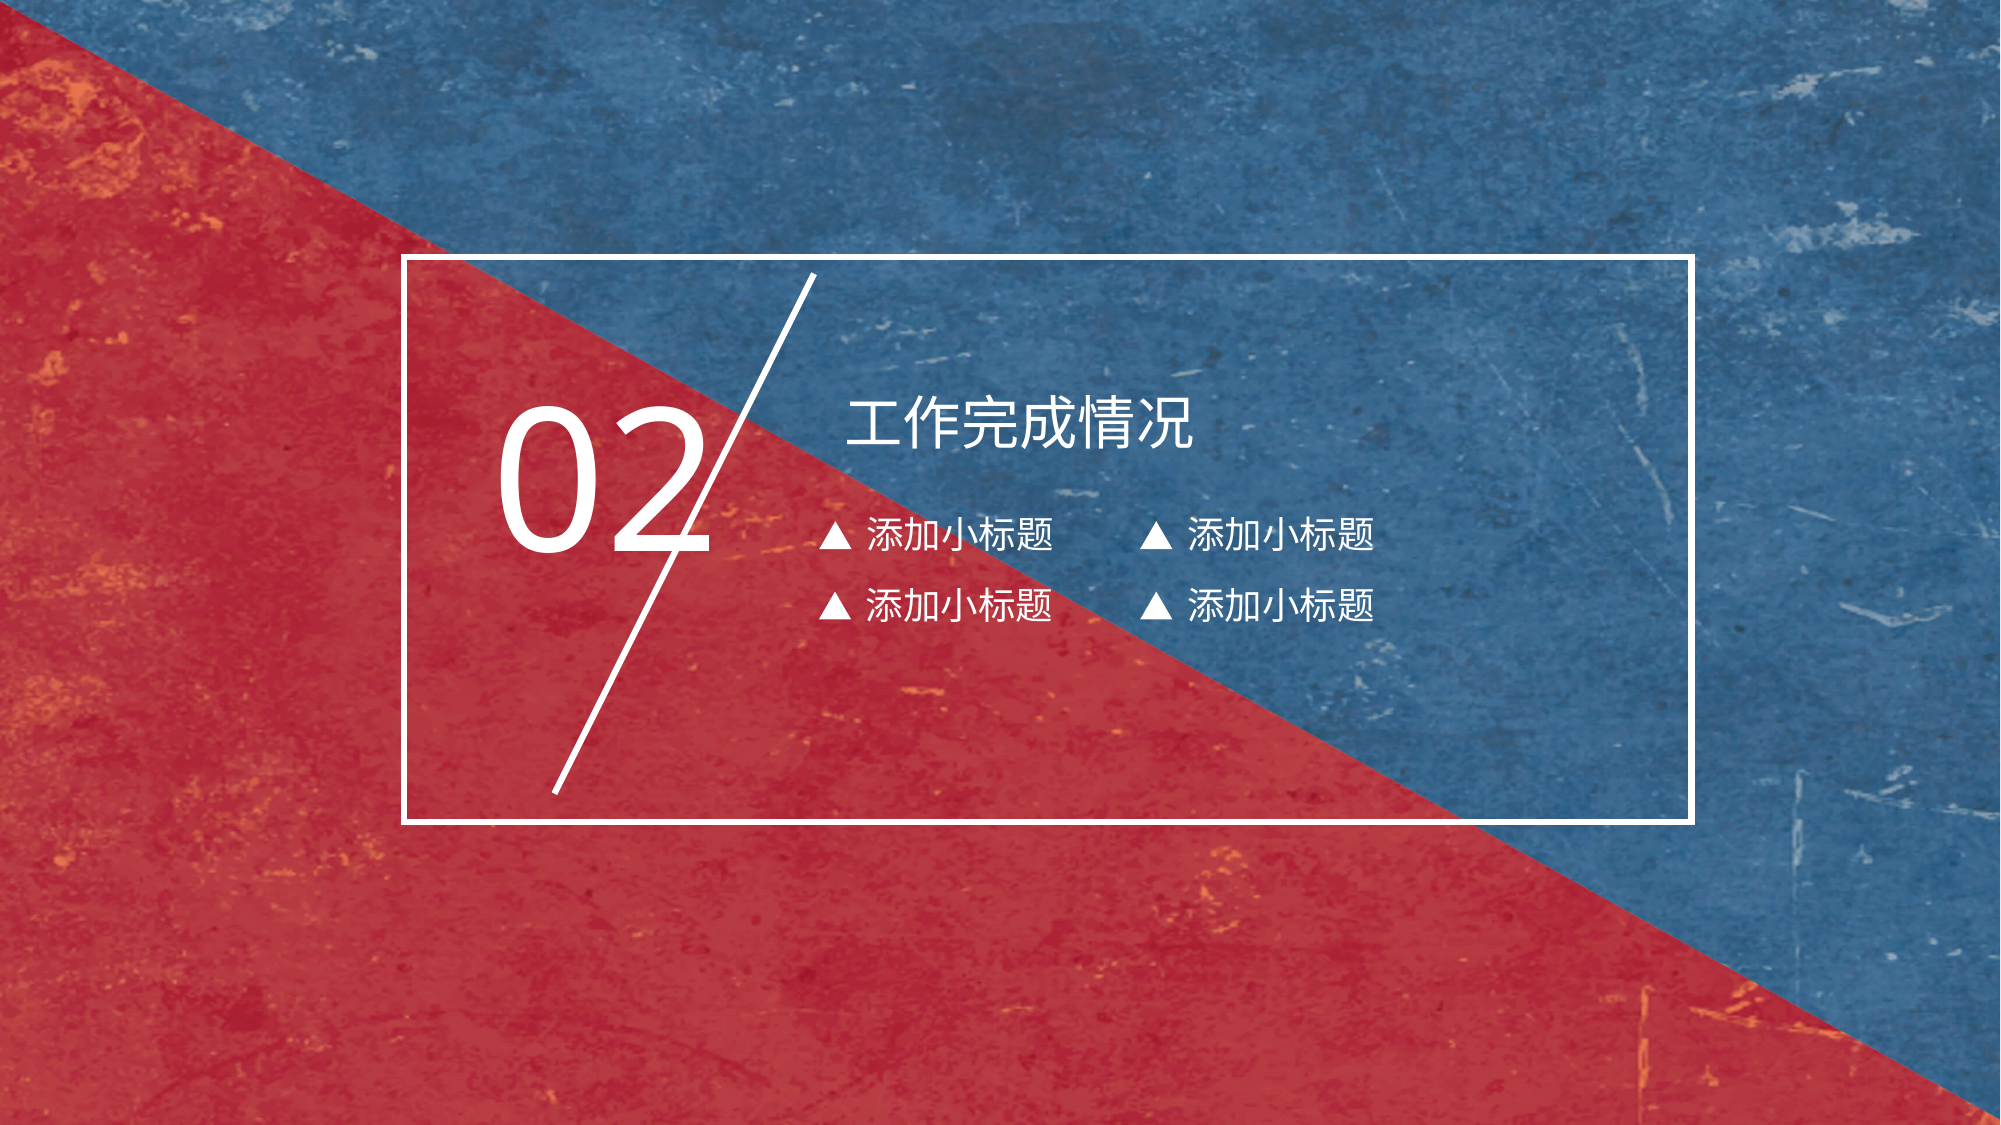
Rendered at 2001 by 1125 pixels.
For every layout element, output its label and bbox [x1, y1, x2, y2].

text_box [819, 504, 1136, 565]
text_box [554, 273, 814, 794]
text_box [1140, 504, 1457, 565]
picture [0, 0, 2001, 1125]
text_box [1140, 574, 1457, 636]
text_box [818, 574, 1136, 636]
text_box [403, 256, 1693, 823]
